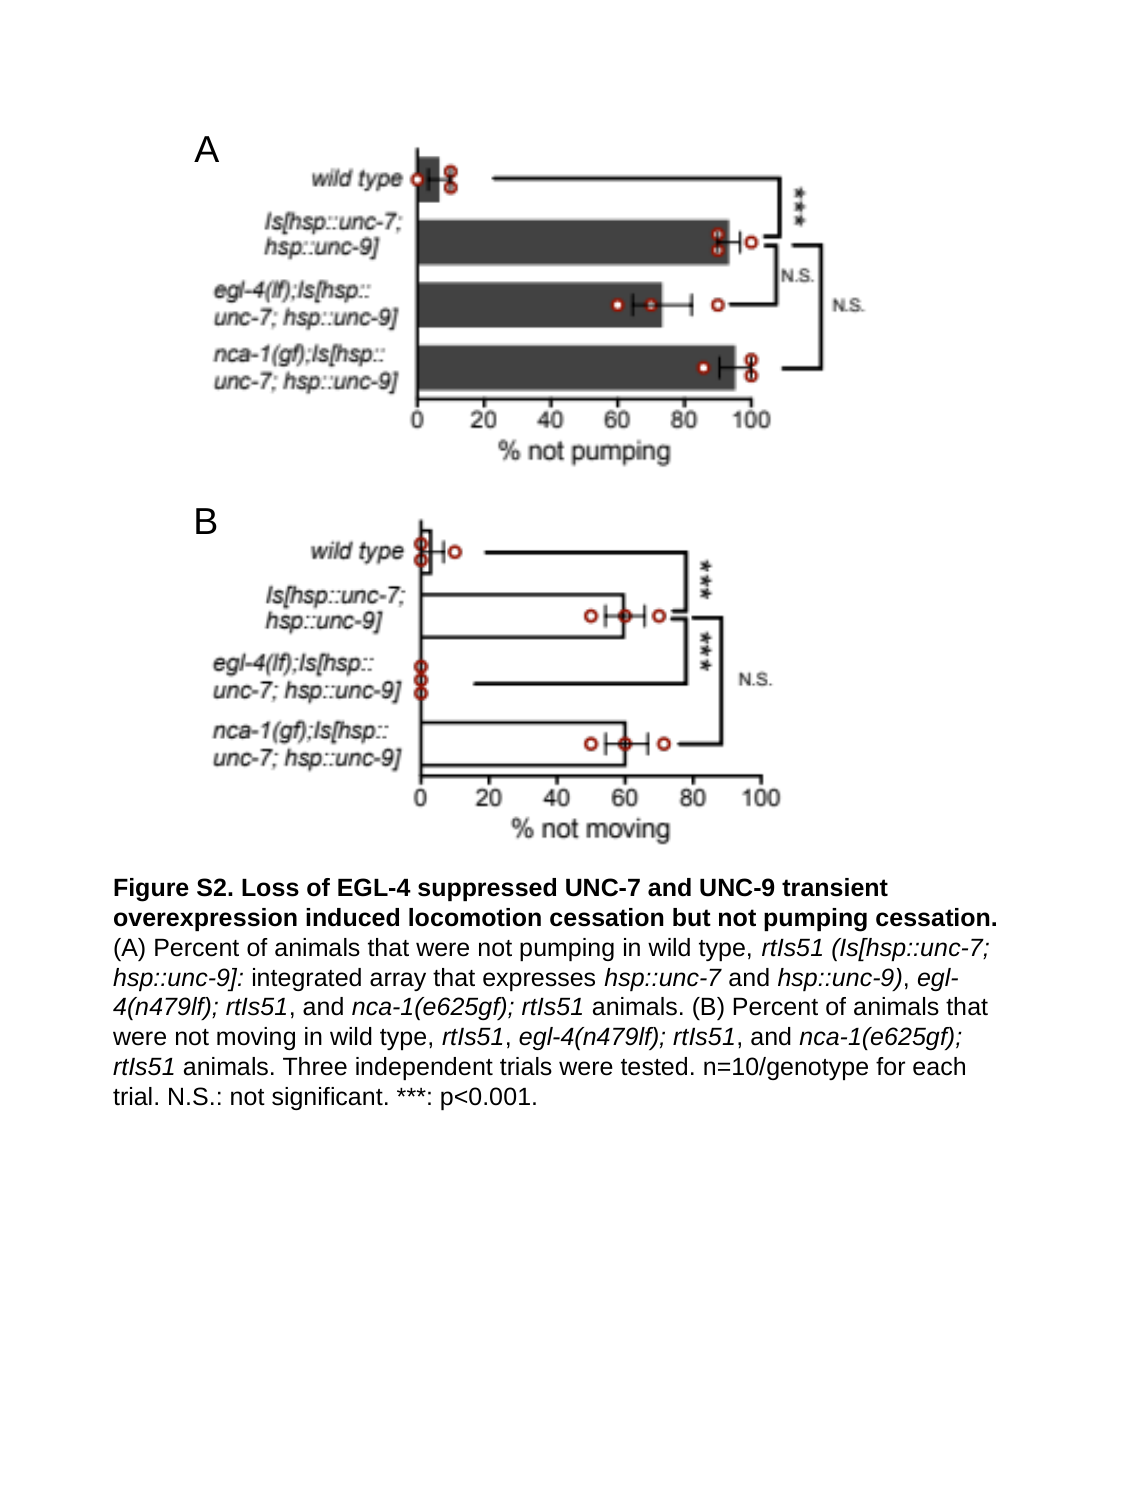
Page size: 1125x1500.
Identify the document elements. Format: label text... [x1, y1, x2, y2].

text_box Figure S2. Loss of EGL-4 suppressed UNC-7 and UNC-9 transient overexpression induced locomotion cessation but not pumping cessation. (A) Percent of animals that were not pumping in wild type, rtIs51 (Is[hsp::unc-7; hsp::unc-9]: integrated array that expresses hsp::unc-7 and hsp::unc-9), egl-4(n479lf); rtIs51, and nca-1(e625gf); rtIs51 animals. (B) Percent of animals that were not moving in wild type, rtIs51, egl-4(n479lf); rtIs51, and nca-1(e625gf); rtIs51 animals. Three independent trials were tested. n=10/genotype for each trial. N.S.: not significant. ***: p<0.001. [98, 863, 1031, 1119]
text_box B [178, 489, 238, 550]
picture [202, 139, 875, 470]
picture [204, 513, 787, 851]
text_box A [179, 117, 239, 178]
